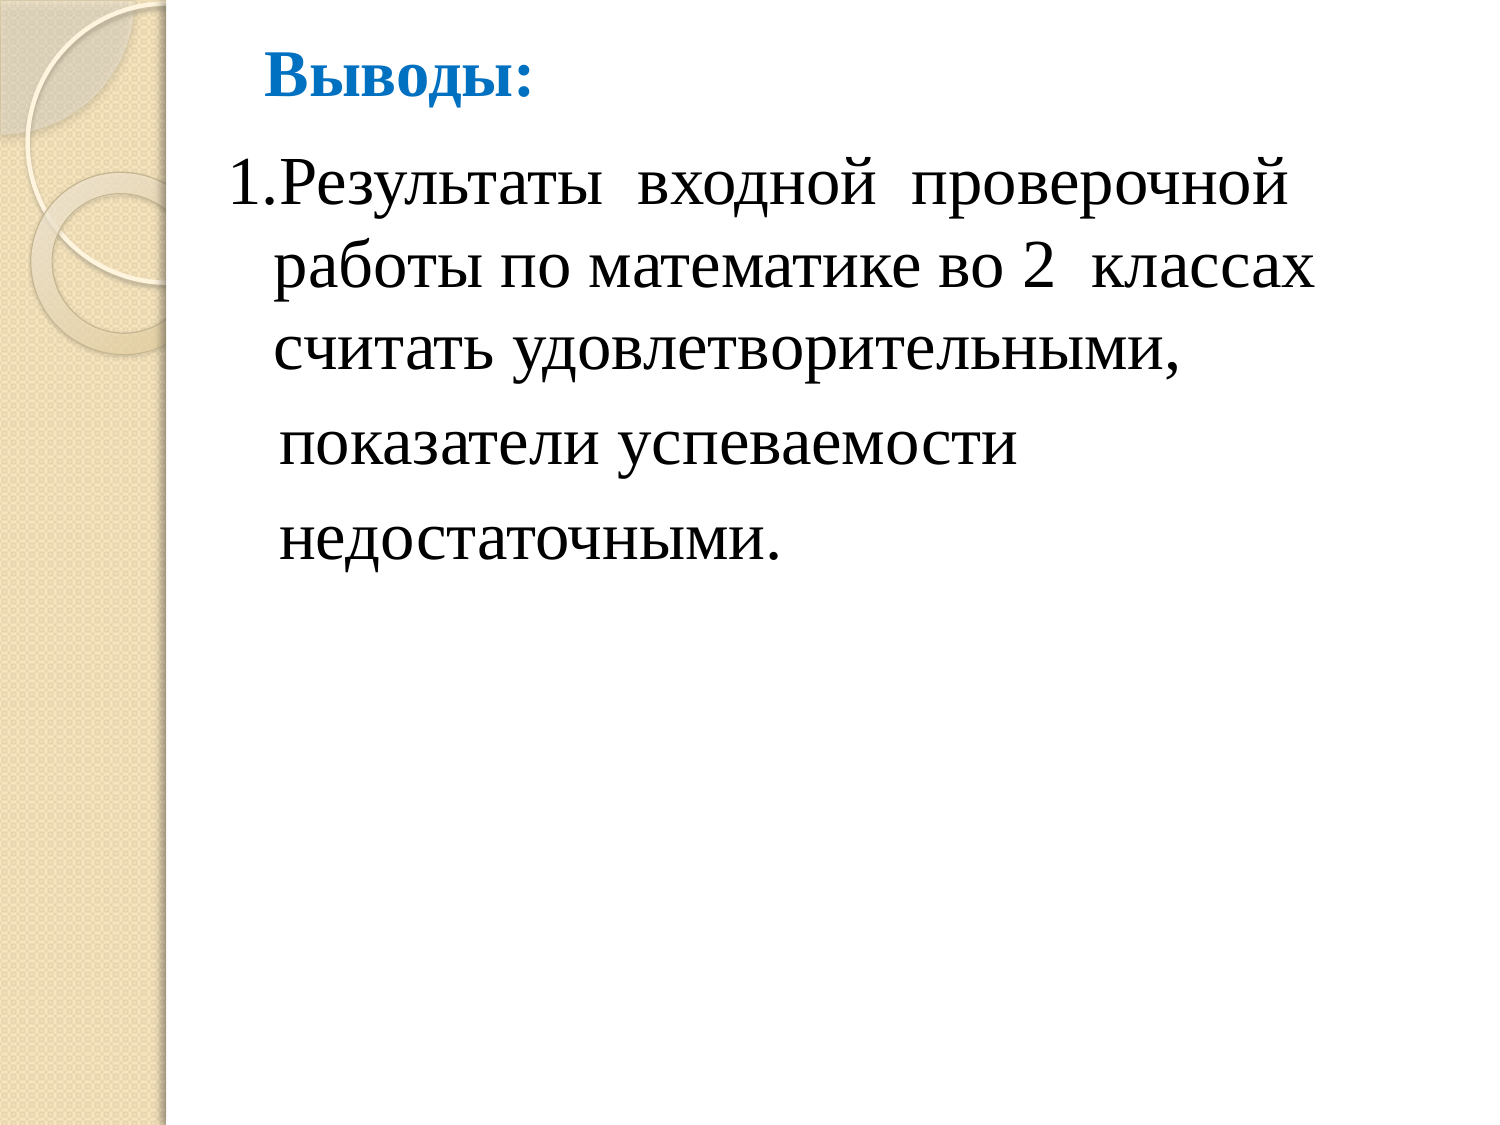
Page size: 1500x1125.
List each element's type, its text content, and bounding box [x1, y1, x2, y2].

list 1.Результаты входной проверочной работы по математике во 2 классах считать удовлетворительными, показатели успеваемости недостаточными. [199, 128, 1430, 952]
title Выводы: [187, 0, 1500, 233]
